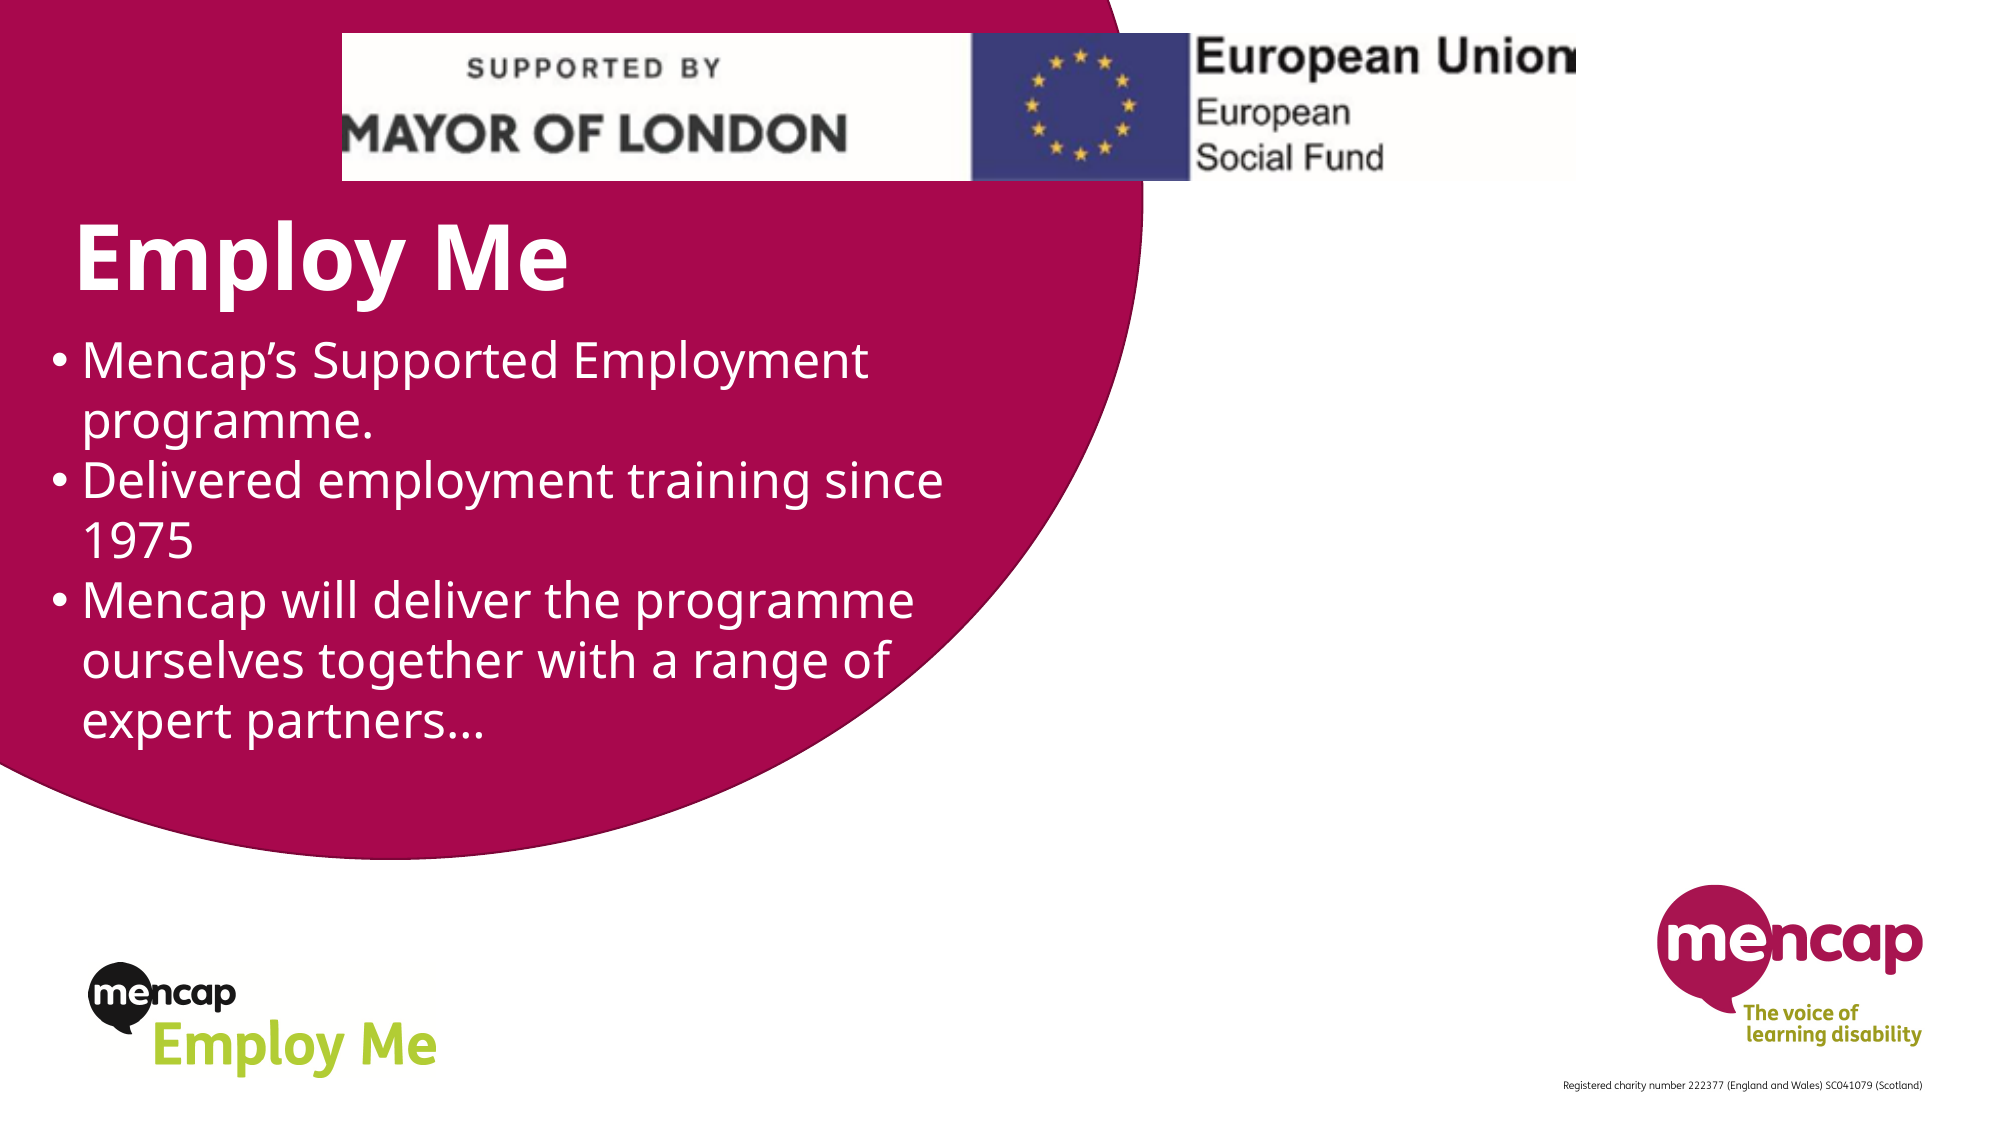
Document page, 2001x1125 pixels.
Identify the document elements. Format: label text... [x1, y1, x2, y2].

text_box Mencap’s Supported Employment programme. Delivered employment training since 1975 Mencap will deliver the programme ourselves together with a range of expert partners… [0, 321, 1012, 896]
title Employ Me [57, 152, 1782, 370]
text_box [1012, 370, 1118, 572]
text_box [0, 0, 1120, 321]
picture [0, 0, 2001, 1125]
